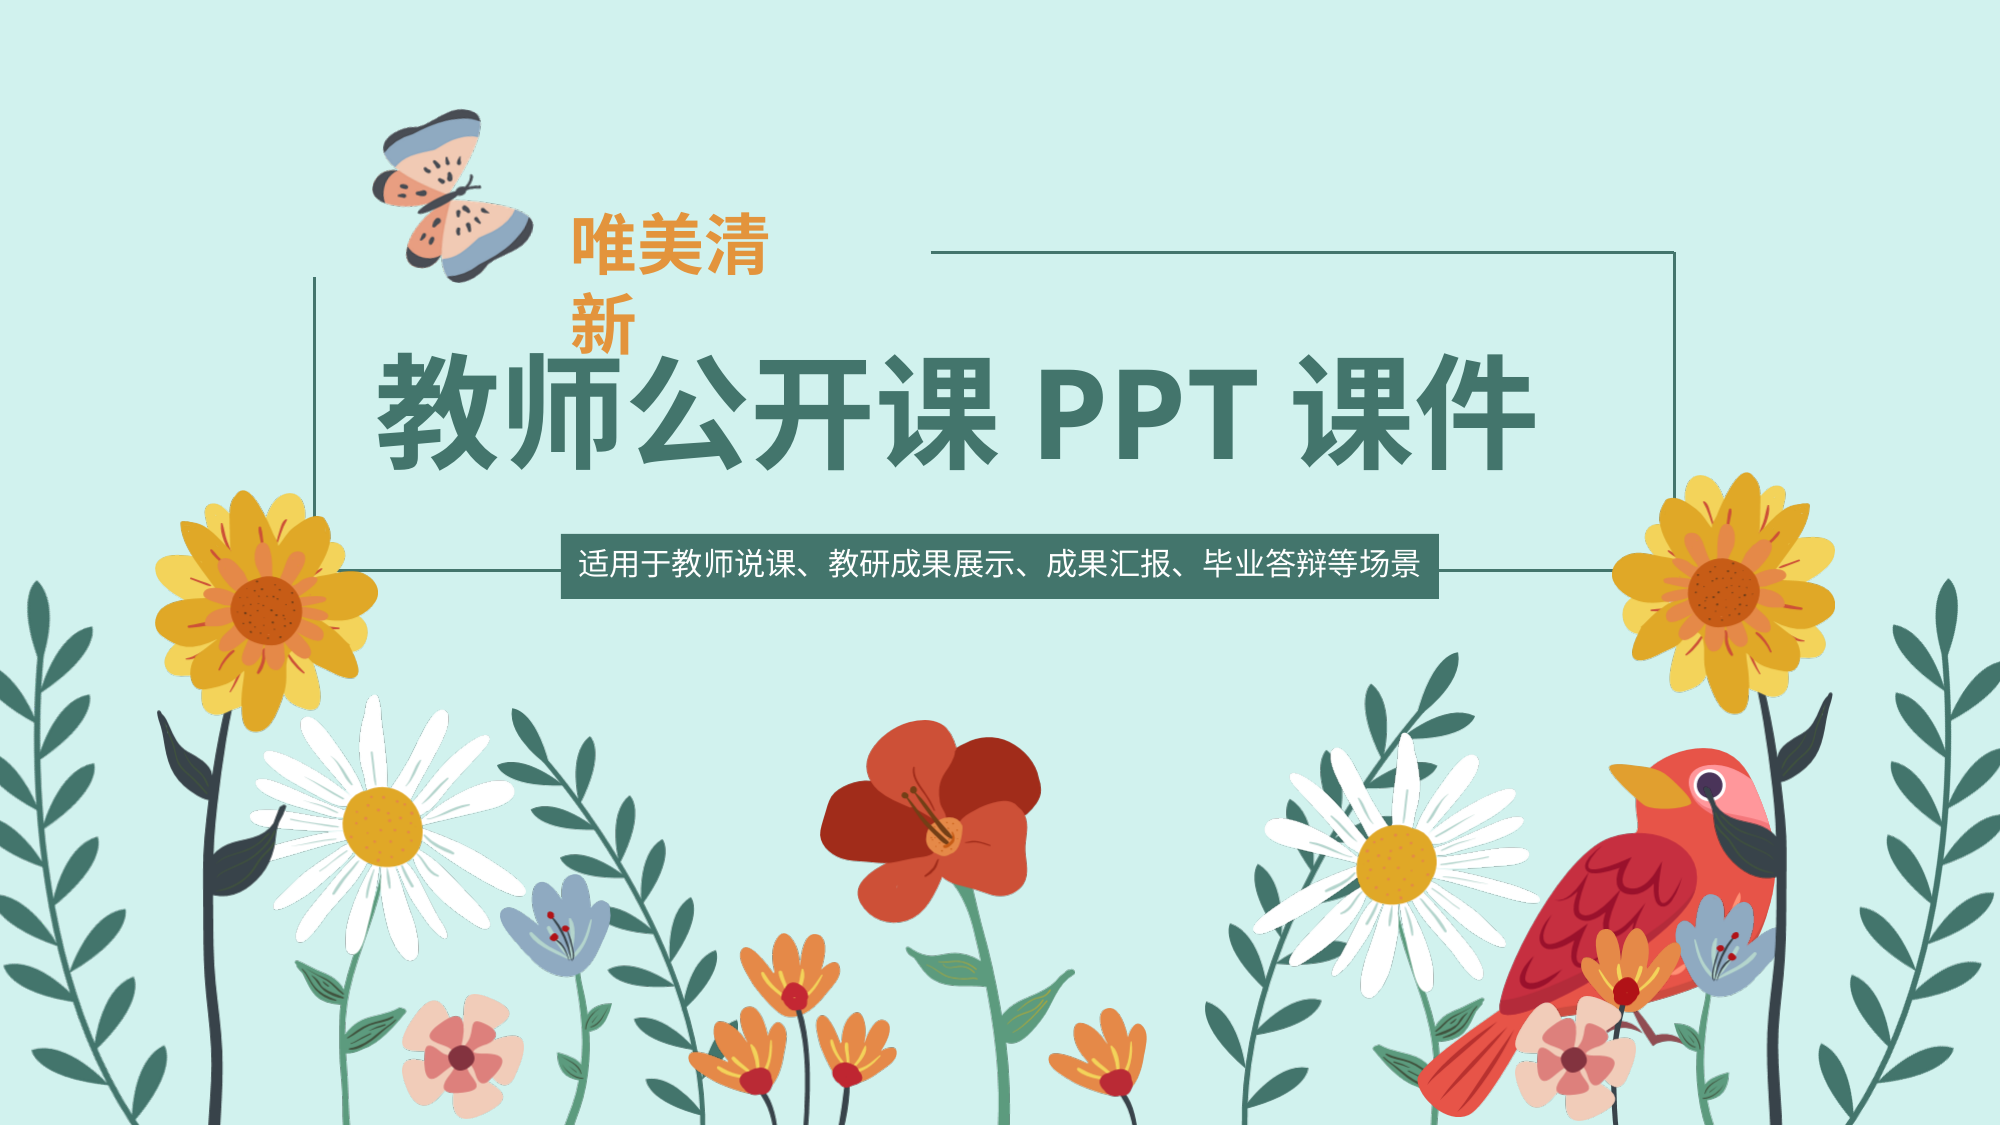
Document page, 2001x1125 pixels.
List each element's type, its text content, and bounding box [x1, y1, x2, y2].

text_box 教师公开课PPT课件 [355, 324, 1645, 494]
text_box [559, 533, 1441, 599]
picture [0, 489, 1147, 1125]
text_box 唯美清新 [550, 192, 858, 324]
picture [1205, 471, 2000, 1125]
picture [359, 96, 551, 294]
